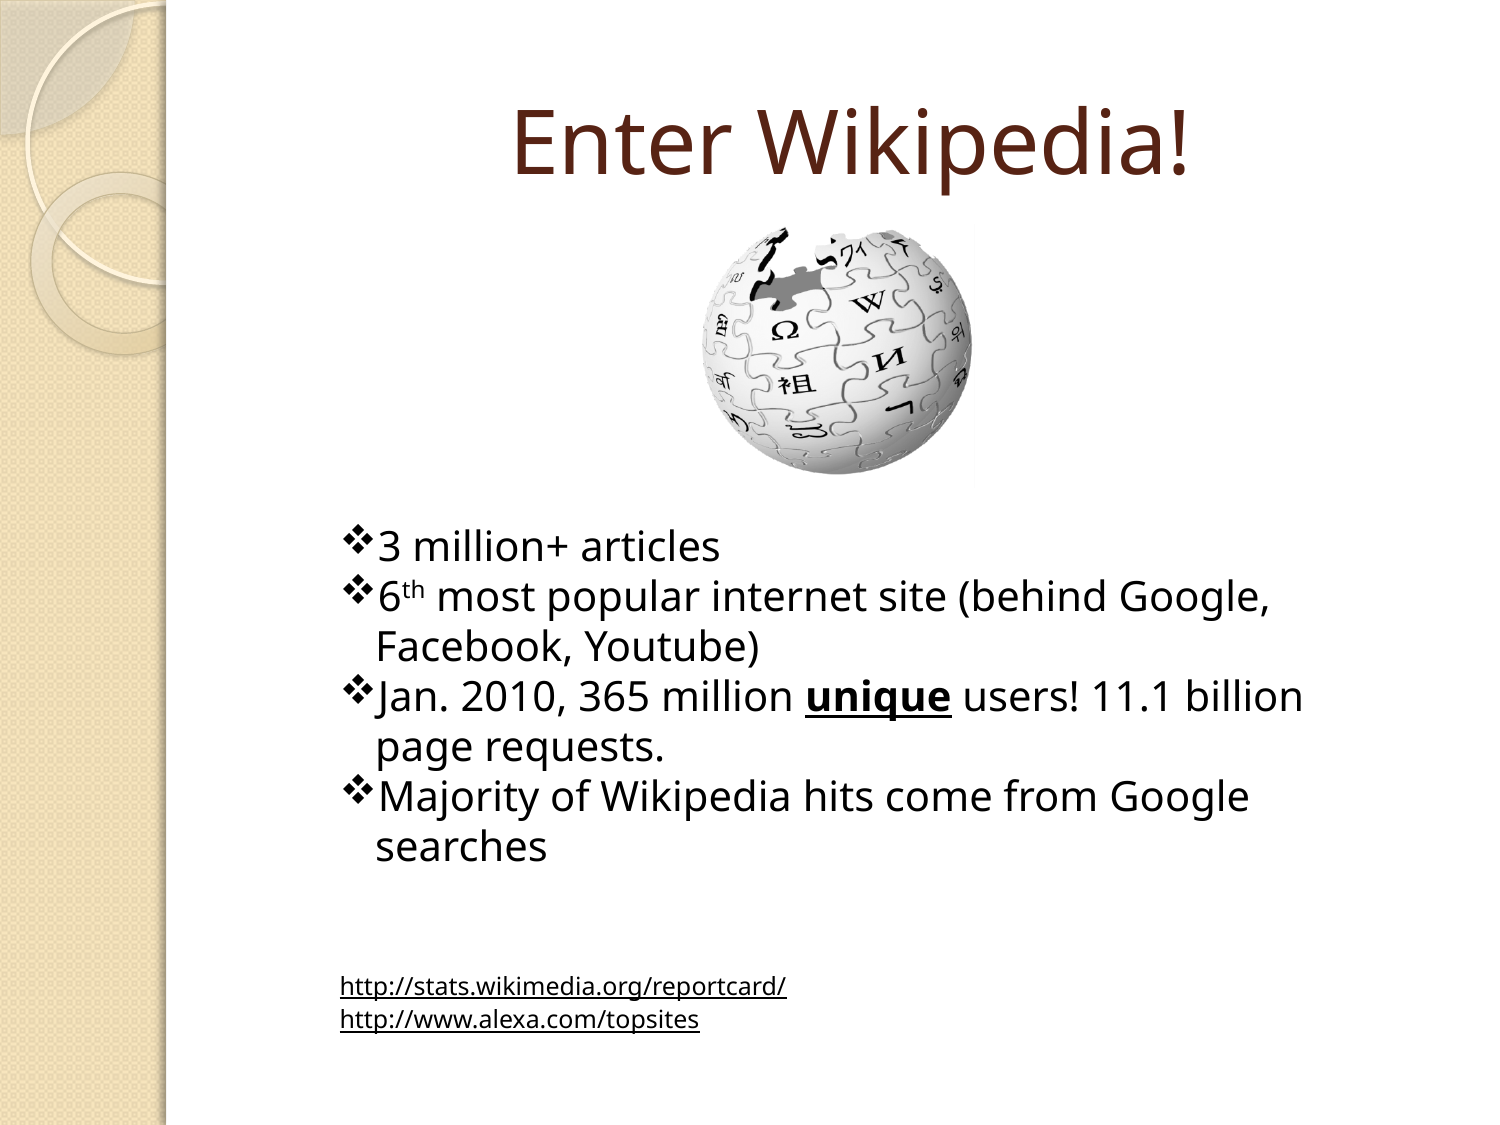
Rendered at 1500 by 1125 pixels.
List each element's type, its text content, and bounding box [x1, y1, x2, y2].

picture [699, 224, 976, 488]
text_box 3 million+ articles 6th most popular internet site (behind Google, Facebook, Youtube) Jan. 2010, 365 million unique users! 11.1 billion page requests. Majority of Wikipedia hits come from Google searches http://stats.wikimedia.org/reportcard/ http://www.alexa.com/topsites [324, 512, 1363, 1076]
title Enter Wikipedia! [235, 45, 1466, 233]
